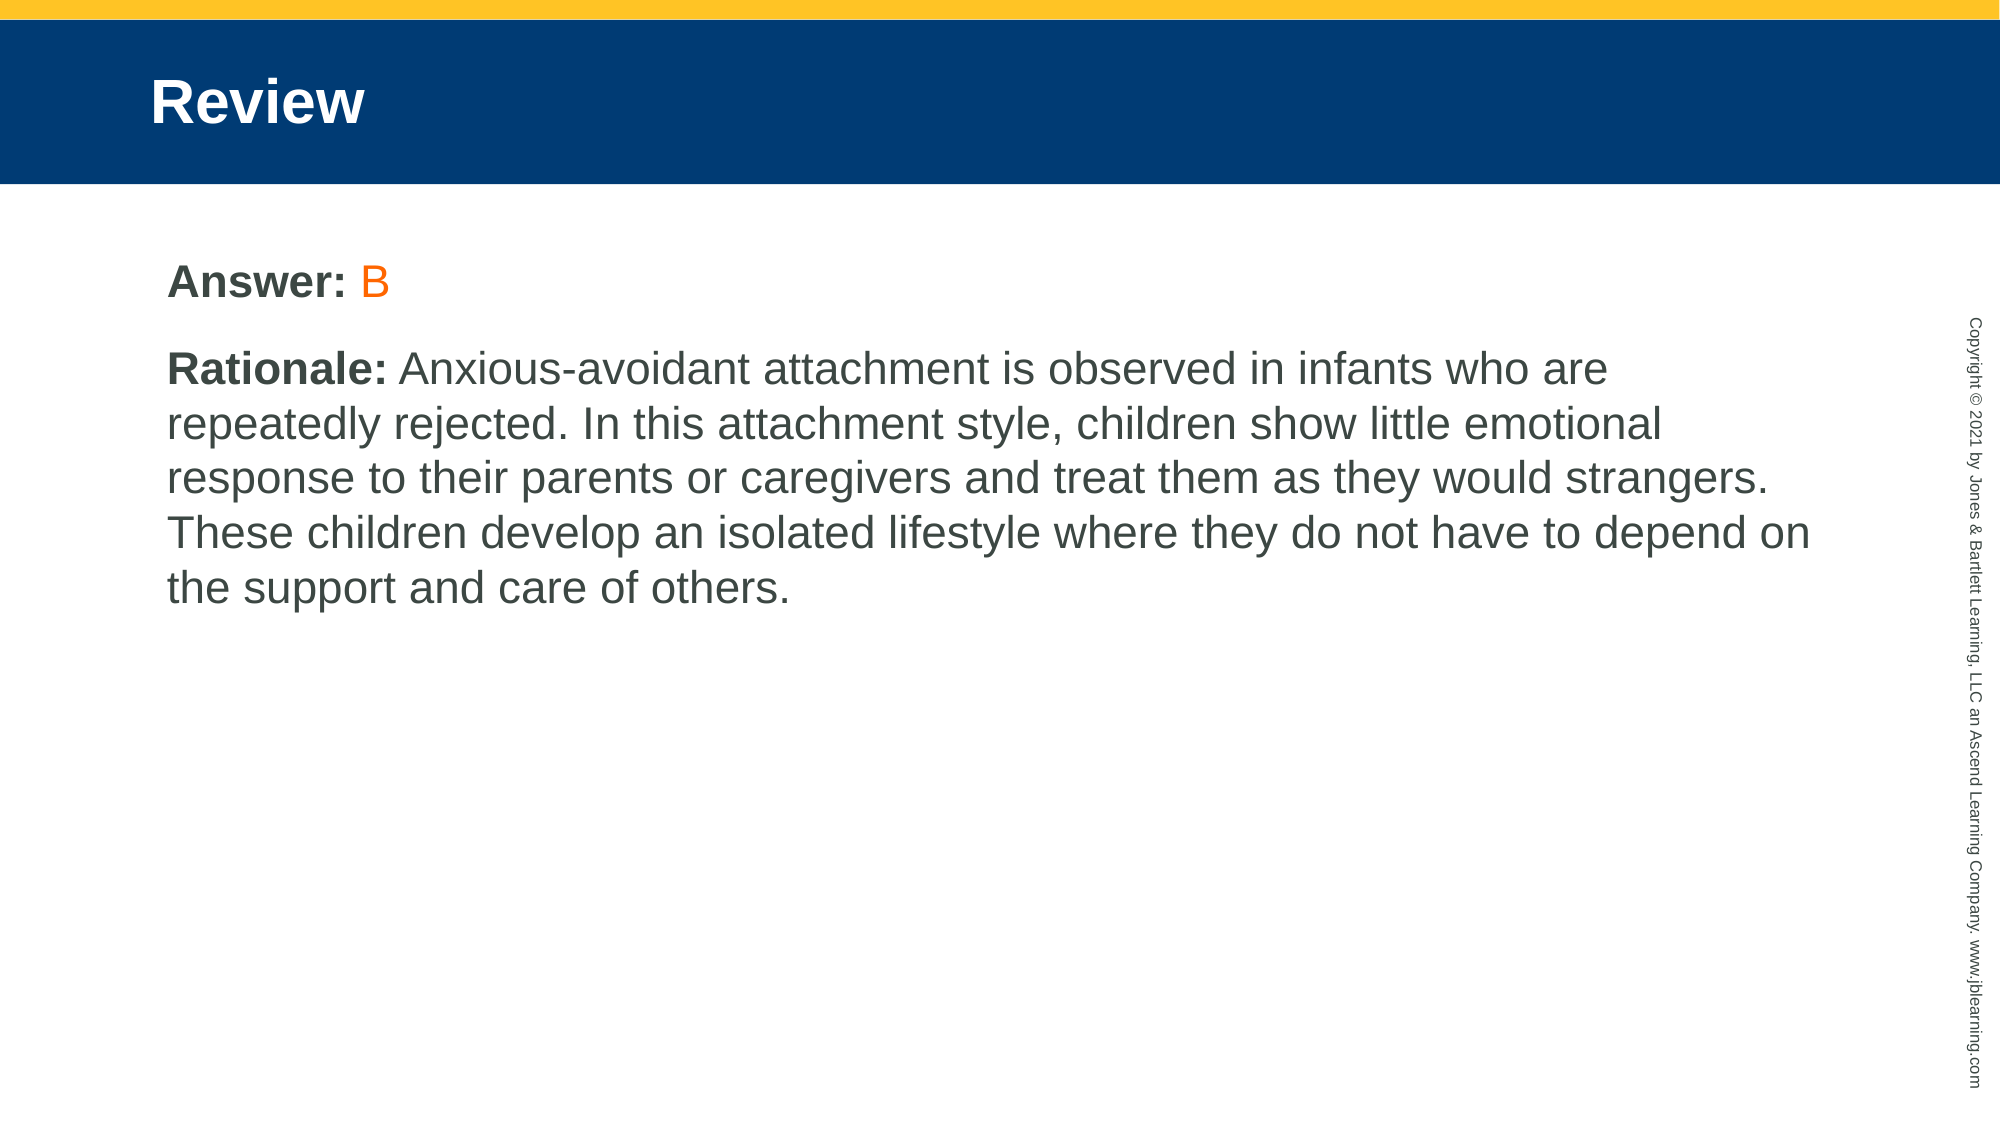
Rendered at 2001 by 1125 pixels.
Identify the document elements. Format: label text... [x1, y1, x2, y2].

title Review [0, 19, 2000, 185]
list Answer: B Rationale: Anxious-avoidant attachment is observed in infants who are repeatedly rejected. In this attachment style, children show little emotional response to their parents or caregivers and treat them as they would strangers. These children develop an isolated lifestyle where they do not have to depend on the support and care of others. [151, 244, 1840, 1016]
